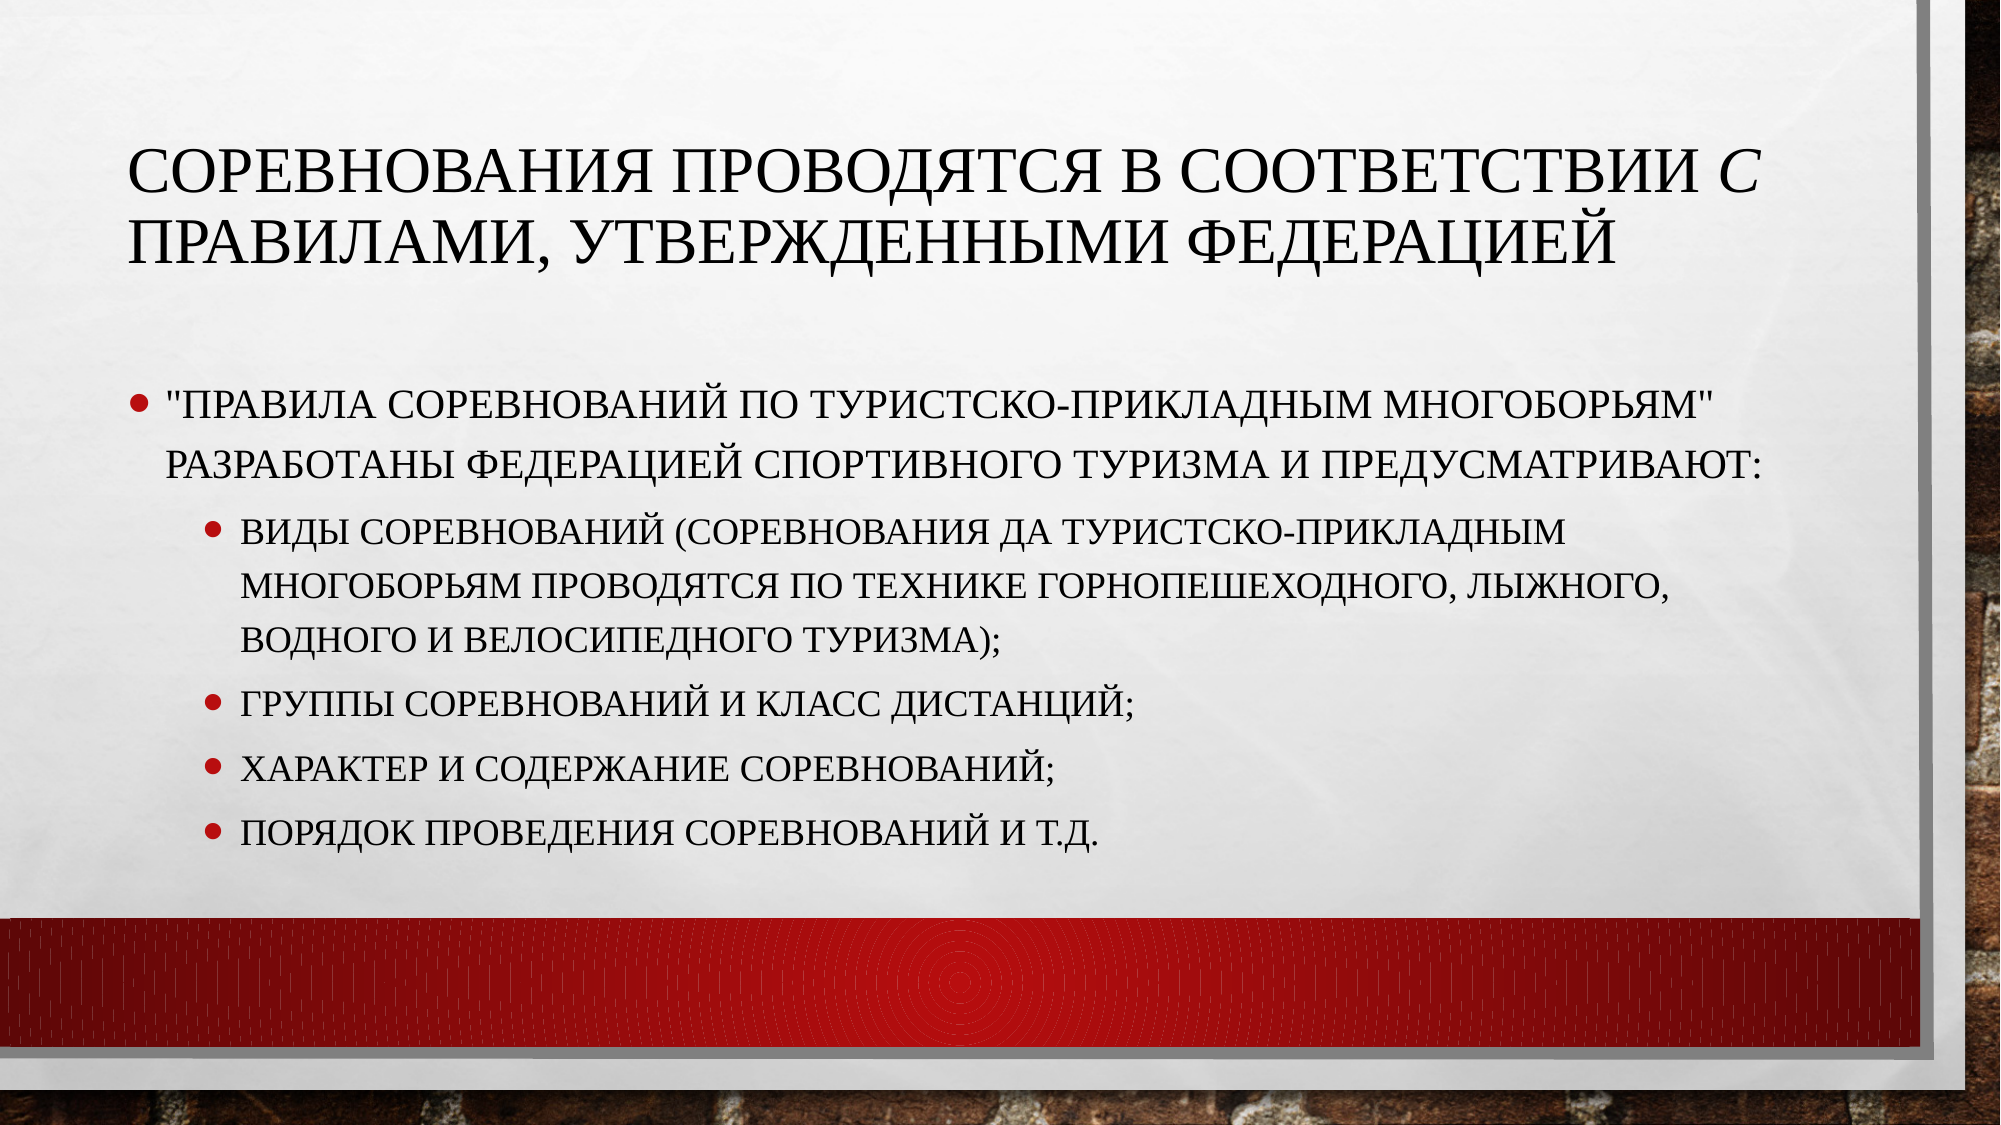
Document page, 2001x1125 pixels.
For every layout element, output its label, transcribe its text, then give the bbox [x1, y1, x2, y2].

picture [0, 0, 2000, 1125]
title Соревнования проводятся в соответствии с правилами, утвержденными Федерацией [112, 112, 1818, 302]
list "Правила соревнований по туристско-прикладным многоборьям" разработаны Федерацией спортивного туризма и предусматривают: виды соревнований (соревнования да туристско-прикладным многоборьям проводятся по технике горнопешеходного, лыжного, водного и велосипедного туризма); группы соревнований и класс дистанций; характер и содержание соревнований; порядок проведения соревнований и т.д. [112, 338, 1818, 882]
